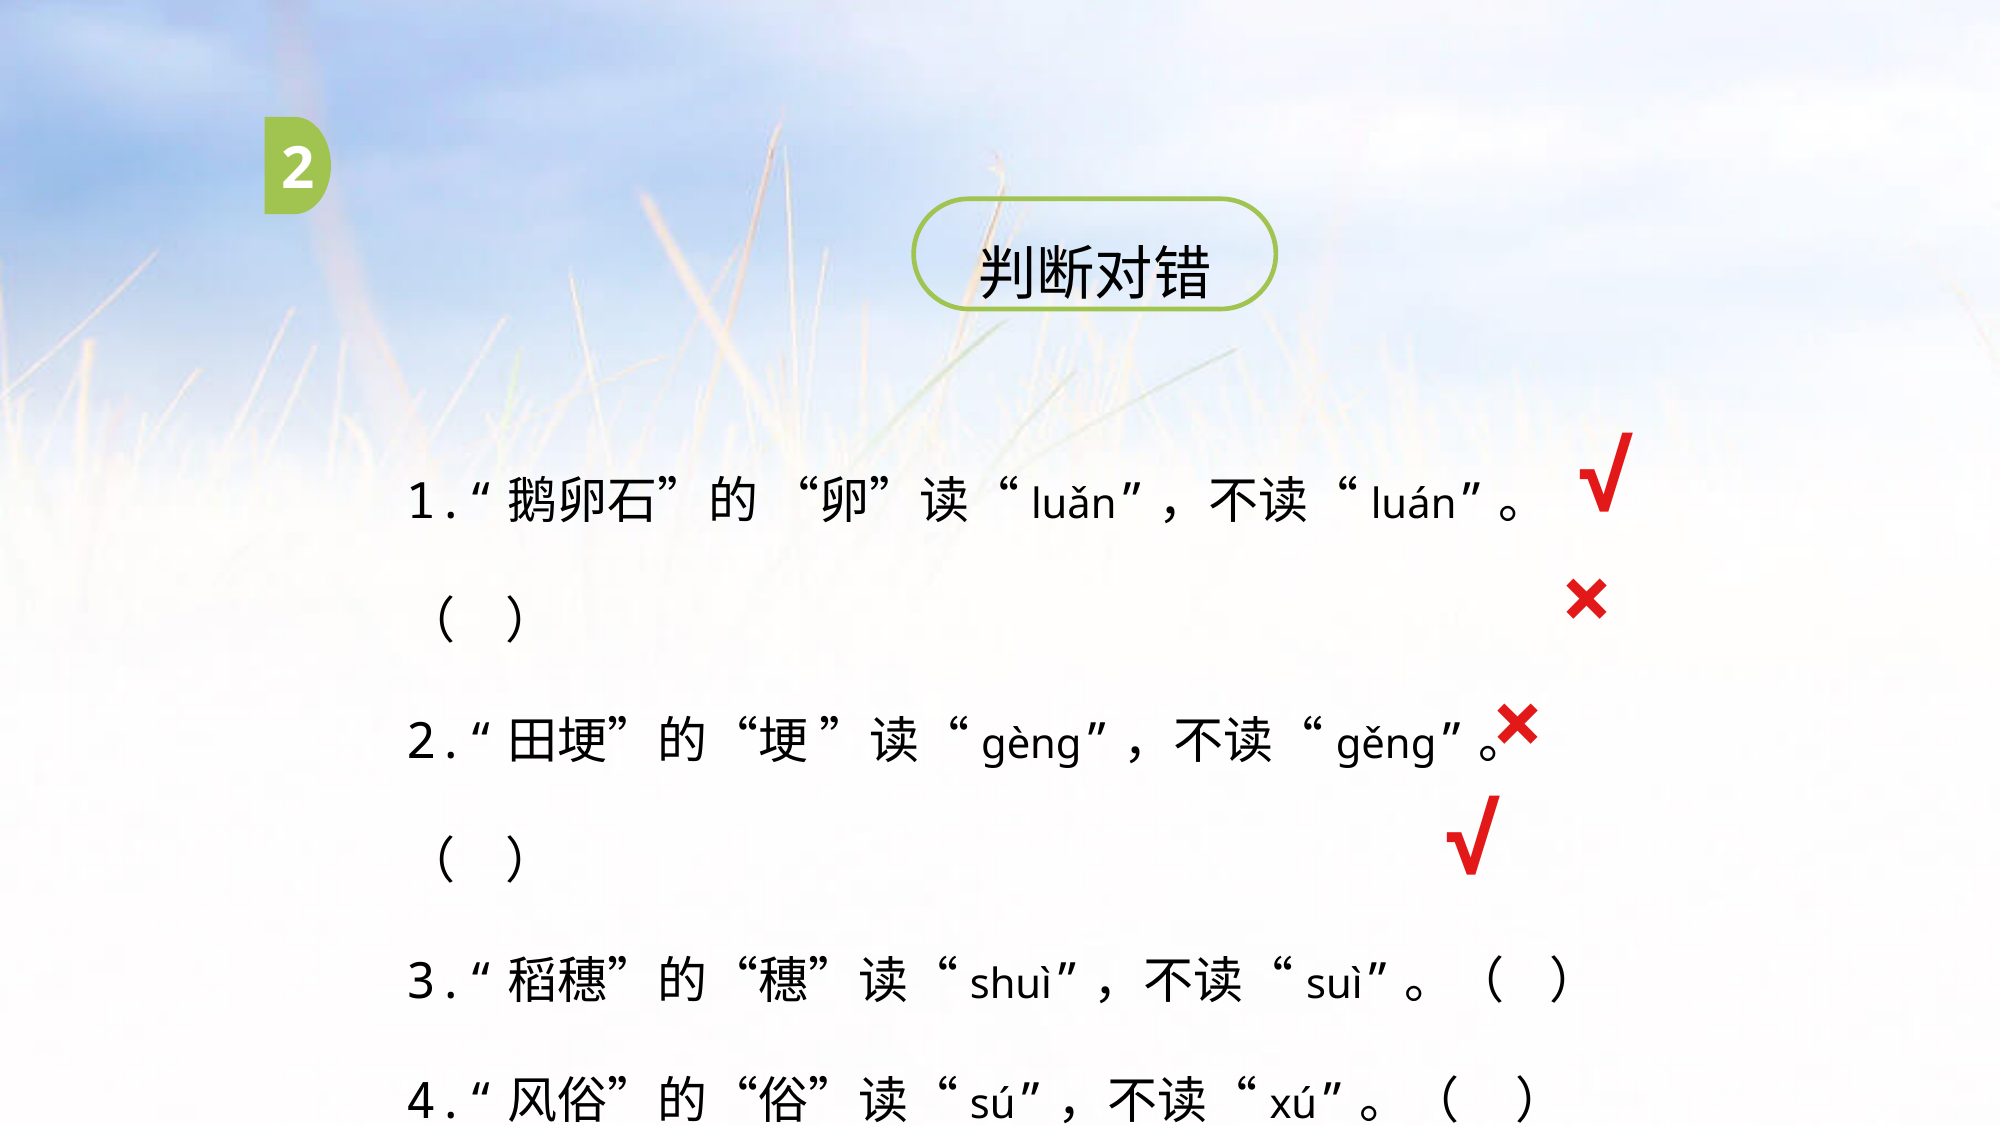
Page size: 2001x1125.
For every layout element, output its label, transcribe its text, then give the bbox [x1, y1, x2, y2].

text_box × [1548, 534, 1626, 656]
text_box 判断对错 [912, 197, 1277, 311]
text_box 1.“鹅卵石”的 “卵”读“luǎn”，不读“luán”。（ ） 2.“田埂”的“埂 ”读“gèng”，不读“gěng”。（ ） 3.“稻穗”的“穗”读“shuì”，不读“suì”。（ ） 4.“风俗”的“俗”读“sú”，不读“xú”。（ ） [394, 402, 1688, 1125]
text_box × [1479, 659, 1557, 781]
text_box √ [1565, 413, 1644, 536]
text_box √ [1432, 776, 1511, 899]
text_box 2 [263, 115, 332, 216]
picture [0, 0, 2001, 1125]
